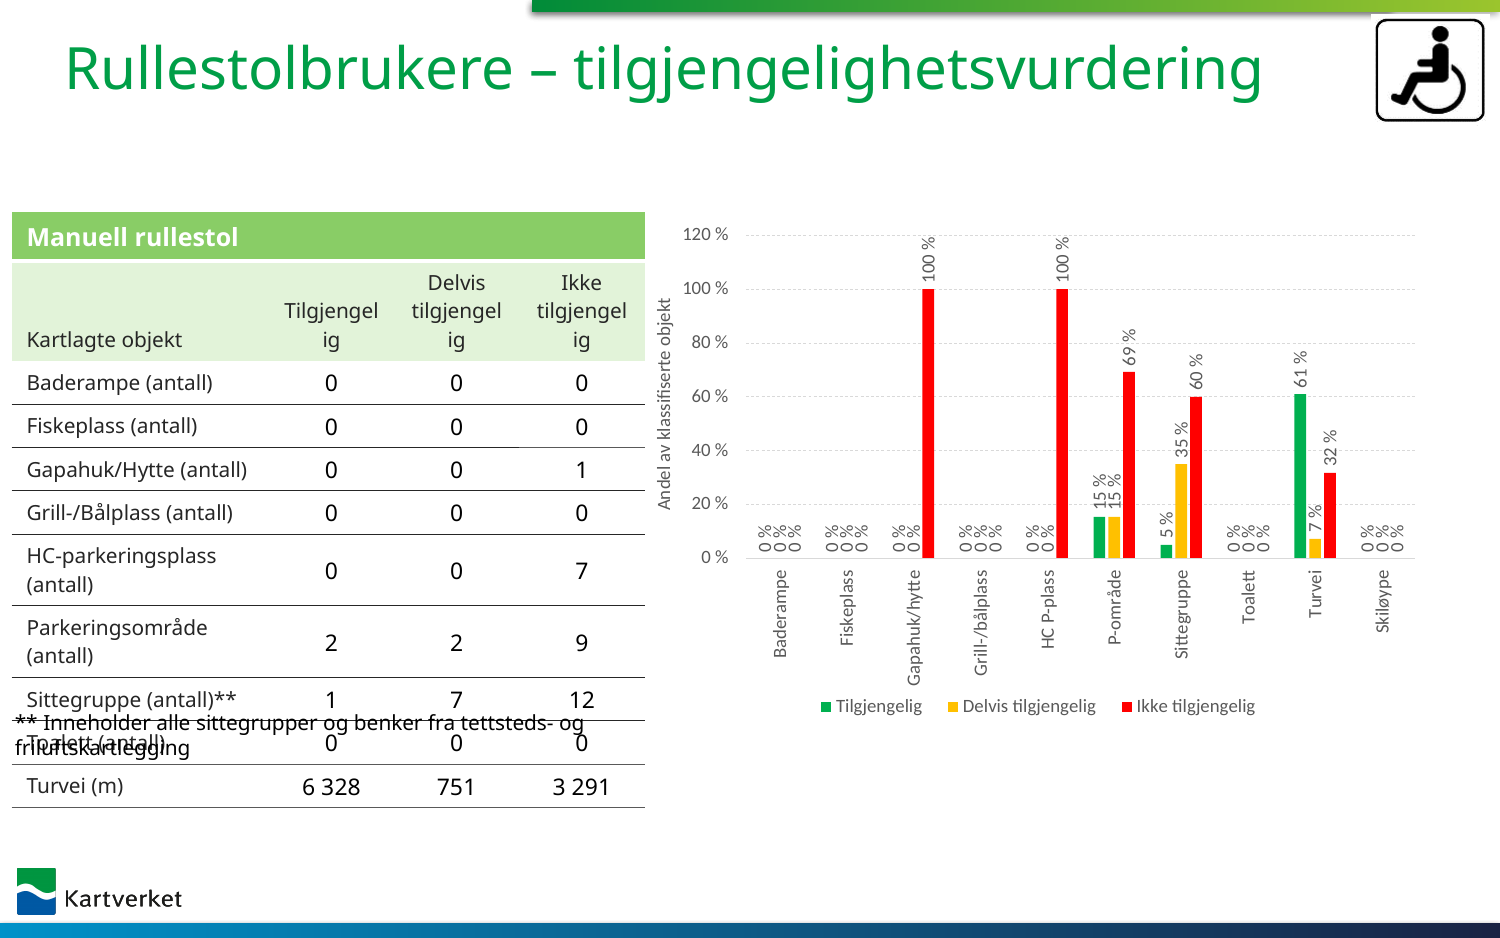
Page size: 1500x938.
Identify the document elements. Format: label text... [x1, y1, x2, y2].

table_cell Delvis tilgjengelig [394, 263, 519, 361]
text_box ** Inneholder alle sittegrupper og benker fra tettsteds- og friluftskartlegging [0, 702, 745, 768]
table_cell Sittegruppe (antall)** [12, 678, 269, 702]
table_cell 2 [394, 606, 519, 677]
table_cell 0 [394, 448, 519, 490]
table_cell 0 [394, 491, 519, 534]
table_cell HC-parkeringsplass (antall) [12, 535, 269, 605]
table_cell 12 [519, 678, 638, 702]
table_cell 0 [519, 405, 638, 447]
table_cell Grill-/Bålplass (antall) [12, 491, 269, 534]
picture [643, 218, 1427, 728]
table_cell 0 [269, 361, 394, 404]
table_cell 6 328 [269, 768, 394, 807]
table_cell Baderampe (antall) [12, 361, 269, 404]
table_cell 0 [269, 491, 394, 534]
table_cell 3 291 [519, 768, 645, 807]
table_header Manuell rullestol [12, 212, 645, 259]
table_cell Tilgjengelig [269, 263, 394, 361]
table_cell 9 [519, 606, 638, 677]
table_cell 7 [519, 535, 638, 605]
table_cell 0 [394, 405, 519, 447]
picture [1371, 13, 1491, 127]
table_cell 0 [394, 535, 519, 605]
table_cell 0 [269, 448, 394, 490]
table_cell Fiskeplass (antall) [12, 405, 269, 447]
table_cell 0 [394, 361, 519, 404]
table_cell Gapahuk/Hytte (antall) [12, 448, 269, 490]
table_cell 2 [269, 606, 394, 677]
table_cell Turvei (m) [12, 768, 269, 807]
table_cell 751 [394, 768, 519, 807]
table_cell 1 [519, 448, 638, 490]
table_cell 0 [519, 491, 638, 534]
table_cell 7 [394, 678, 519, 702]
table_cell 1 [269, 678, 394, 702]
table_cell Kartlagte objekt [12, 263, 269, 361]
table_cell Ikke tilgjengelig [519, 263, 638, 361]
table_cell 0 [269, 535, 394, 605]
text_box Rullestolbrukere – tilgjengelighetsvurdering [49, 12, 1372, 109]
table_cell Parkeringsområde (antall) [12, 606, 269, 677]
table_cell 0 [519, 361, 638, 404]
table_cell 0 [269, 405, 394, 447]
